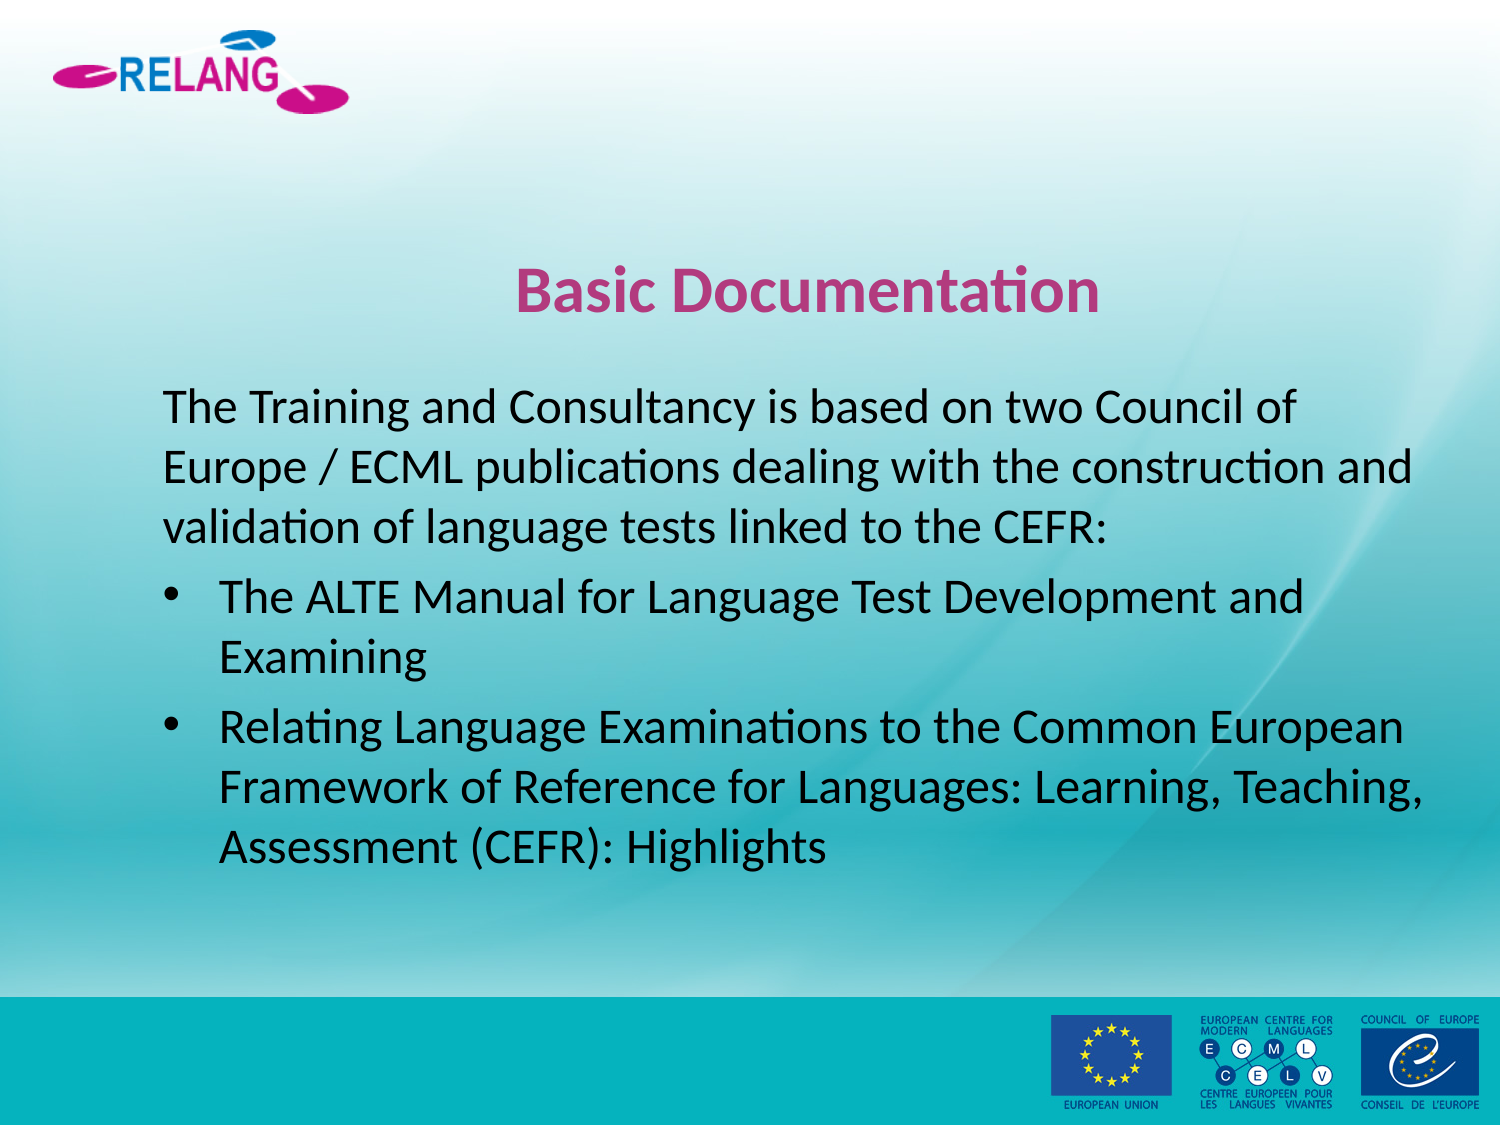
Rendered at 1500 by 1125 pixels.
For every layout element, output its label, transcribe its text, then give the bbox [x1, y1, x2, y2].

text_box [374, 304, 1125, 365]
list The Training and Consultancy is based on two Council of Europe / ECML publications dealing with the construction and validation of language tests linked to the CEFR: The ALTE Manual for Language Test Development and Examining Relating Language Examinations to the Common European Framework of Reference for Languages: Learning, Teaching, Assessment (CEFR): Highlights [147, 365, 1483, 976]
title Basic Documentation [171, 231, 1447, 365]
picture [0, 0, 1500, 1125]
